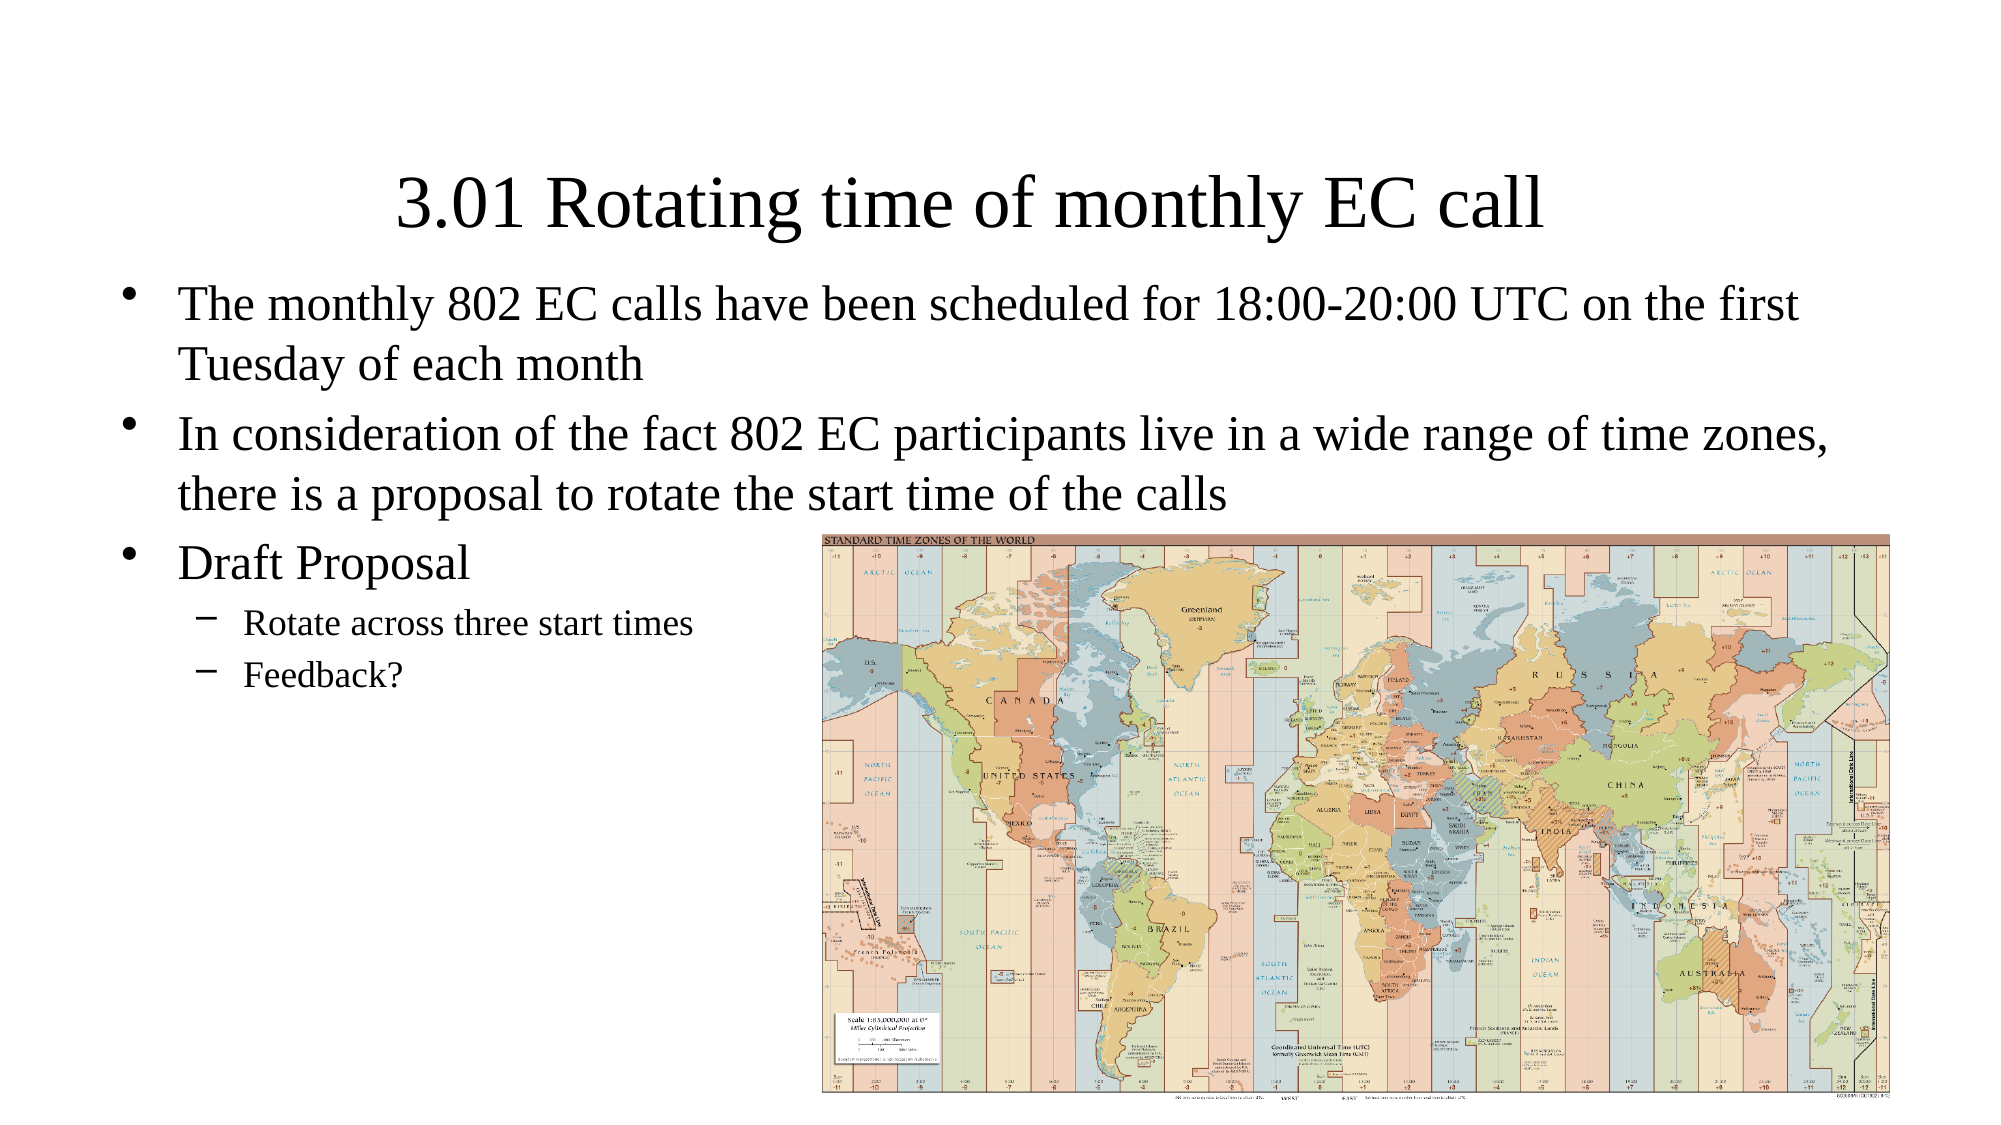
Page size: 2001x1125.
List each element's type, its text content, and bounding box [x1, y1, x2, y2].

title 3.01 Rotating time of monthly EC call [62, 99, 1901, 288]
list The monthly 802 EC calls have been scheduled for 18:00-20:00 UTC on the first Tuesday of each month In consideration of the fact 802 EC participants live in a wide range of time zones, there is a proposal to rotate the start time of the calls Draft Proposal Rotate across three start times Feedback? [105, 262, 1894, 1026]
picture [818, 529, 1894, 1101]
